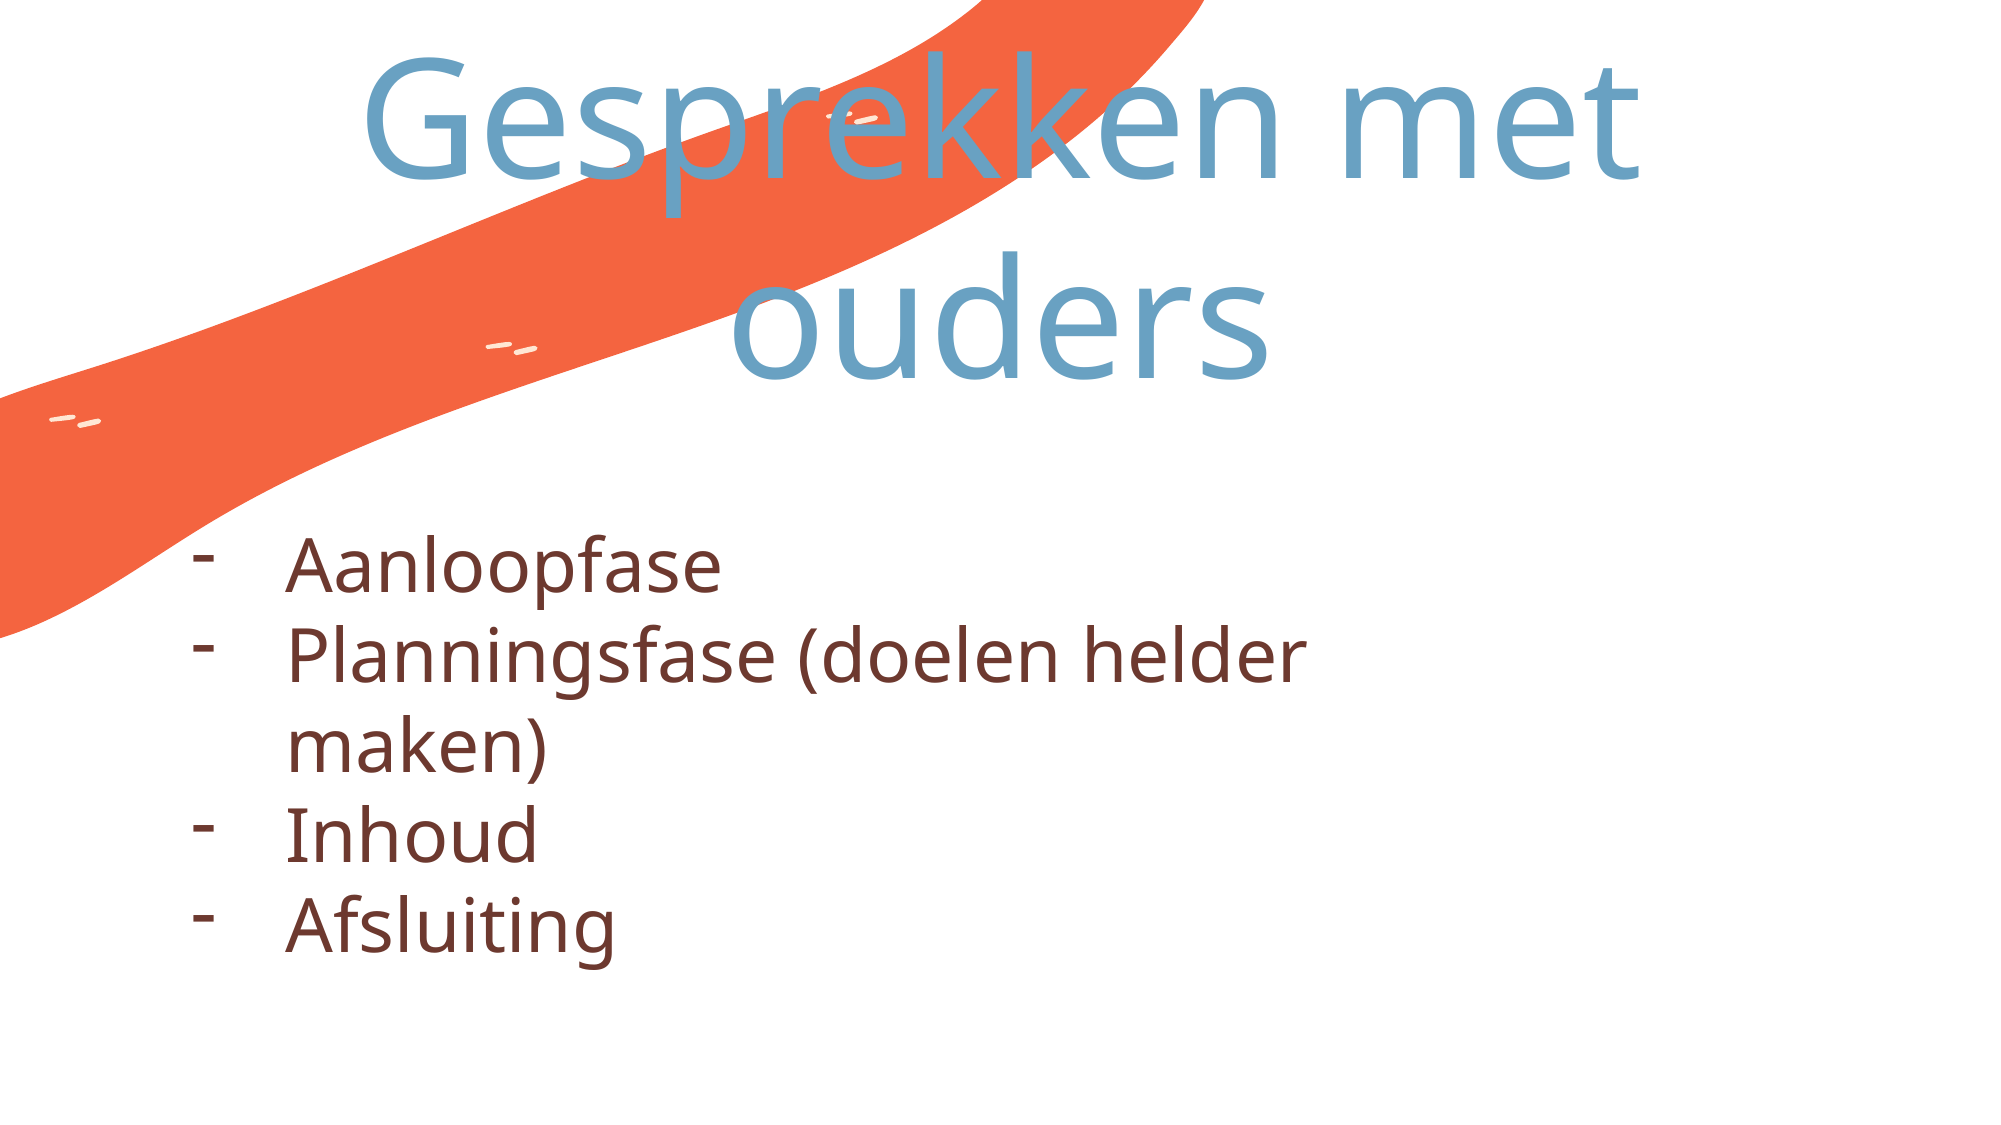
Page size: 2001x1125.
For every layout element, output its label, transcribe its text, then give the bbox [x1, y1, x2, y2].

subtitle Aanloopfase Planningsfase (doelen helder maken) Inhoud Afsluiting [157, 479, 1494, 1007]
title Gesprekken met ouders [332, 200, 1668, 427]
